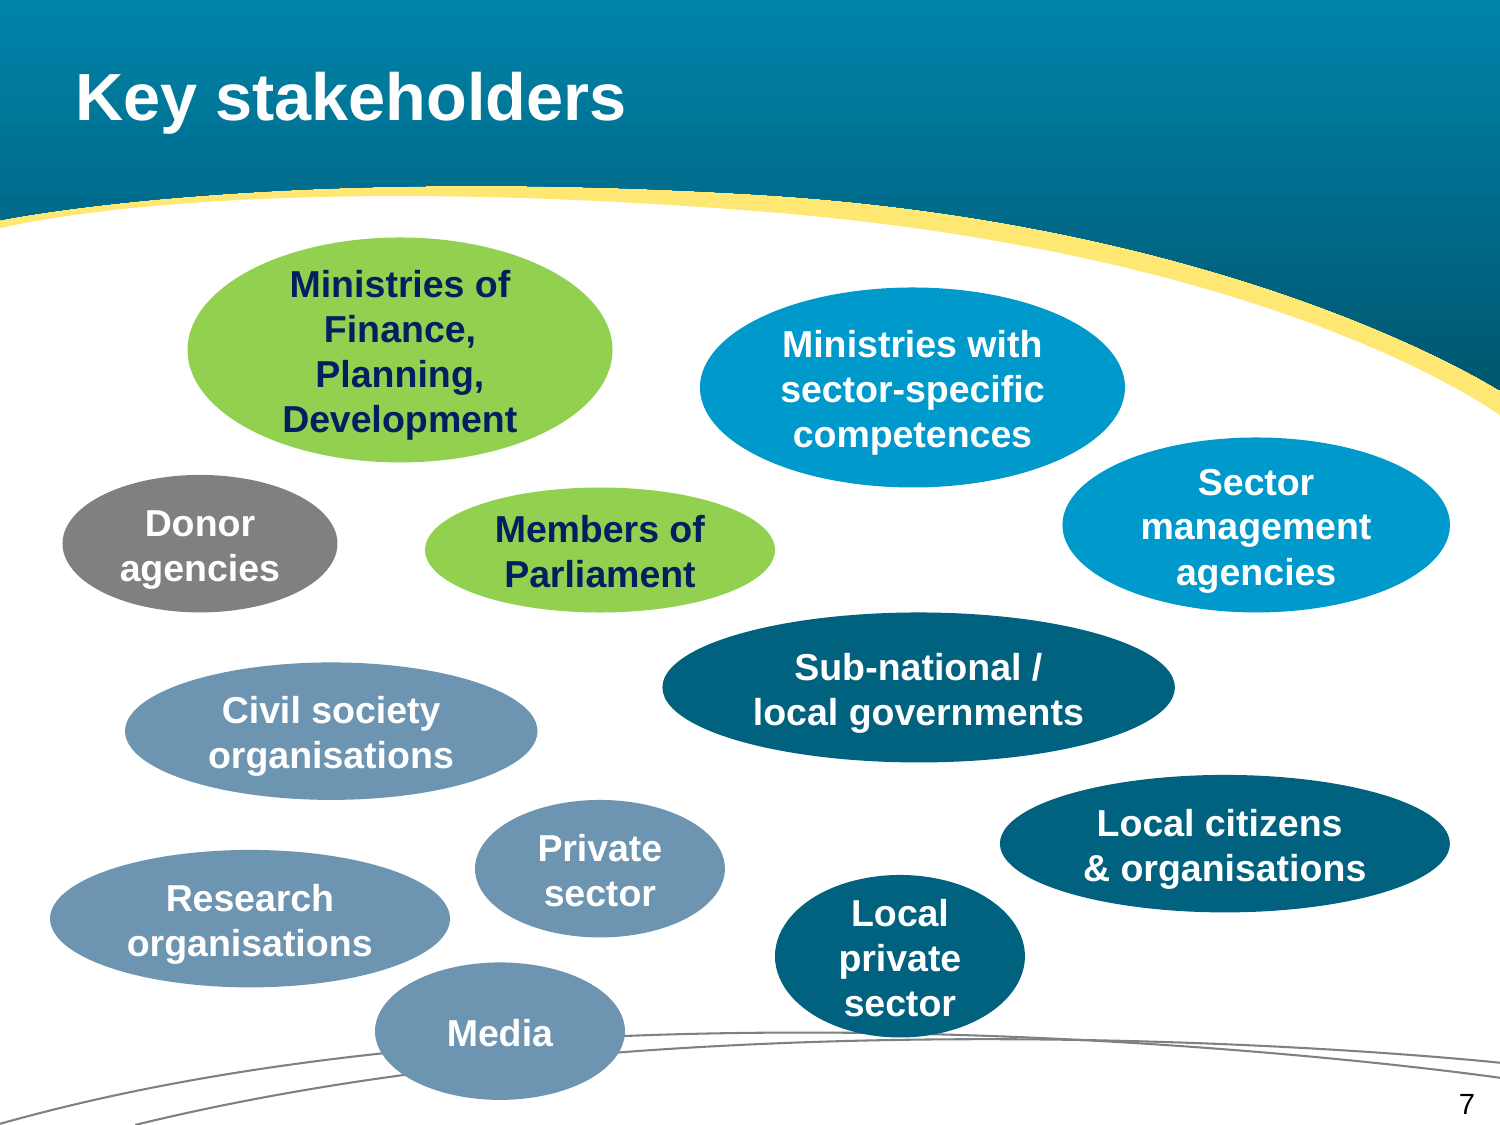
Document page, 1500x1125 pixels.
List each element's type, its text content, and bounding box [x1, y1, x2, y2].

text_box Local citizens & organisations [997, 772, 1453, 915]
text_box Local private sector [772, 872, 1028, 1040]
text_box Donor agencies [60, 472, 340, 615]
slide_number 7 [1124, 1084, 1476, 1113]
text_box Research organisations [47, 847, 453, 990]
text_box Ministries of Finance, Planning, Development [185, 235, 615, 465]
text_box Sector management agencies [1060, 435, 1453, 615]
title Key stakeholders [74, 0, 1476, 188]
text_box Members of Parliament [422, 485, 778, 615]
text_box Civil society organisations [122, 660, 540, 802]
text_box Private sector [472, 797, 728, 940]
text_box Ministries with sector-specific competences [697, 285, 1128, 490]
text_box Sub-national / local governments [660, 610, 1177, 765]
text_box Media [372, 960, 628, 1102]
